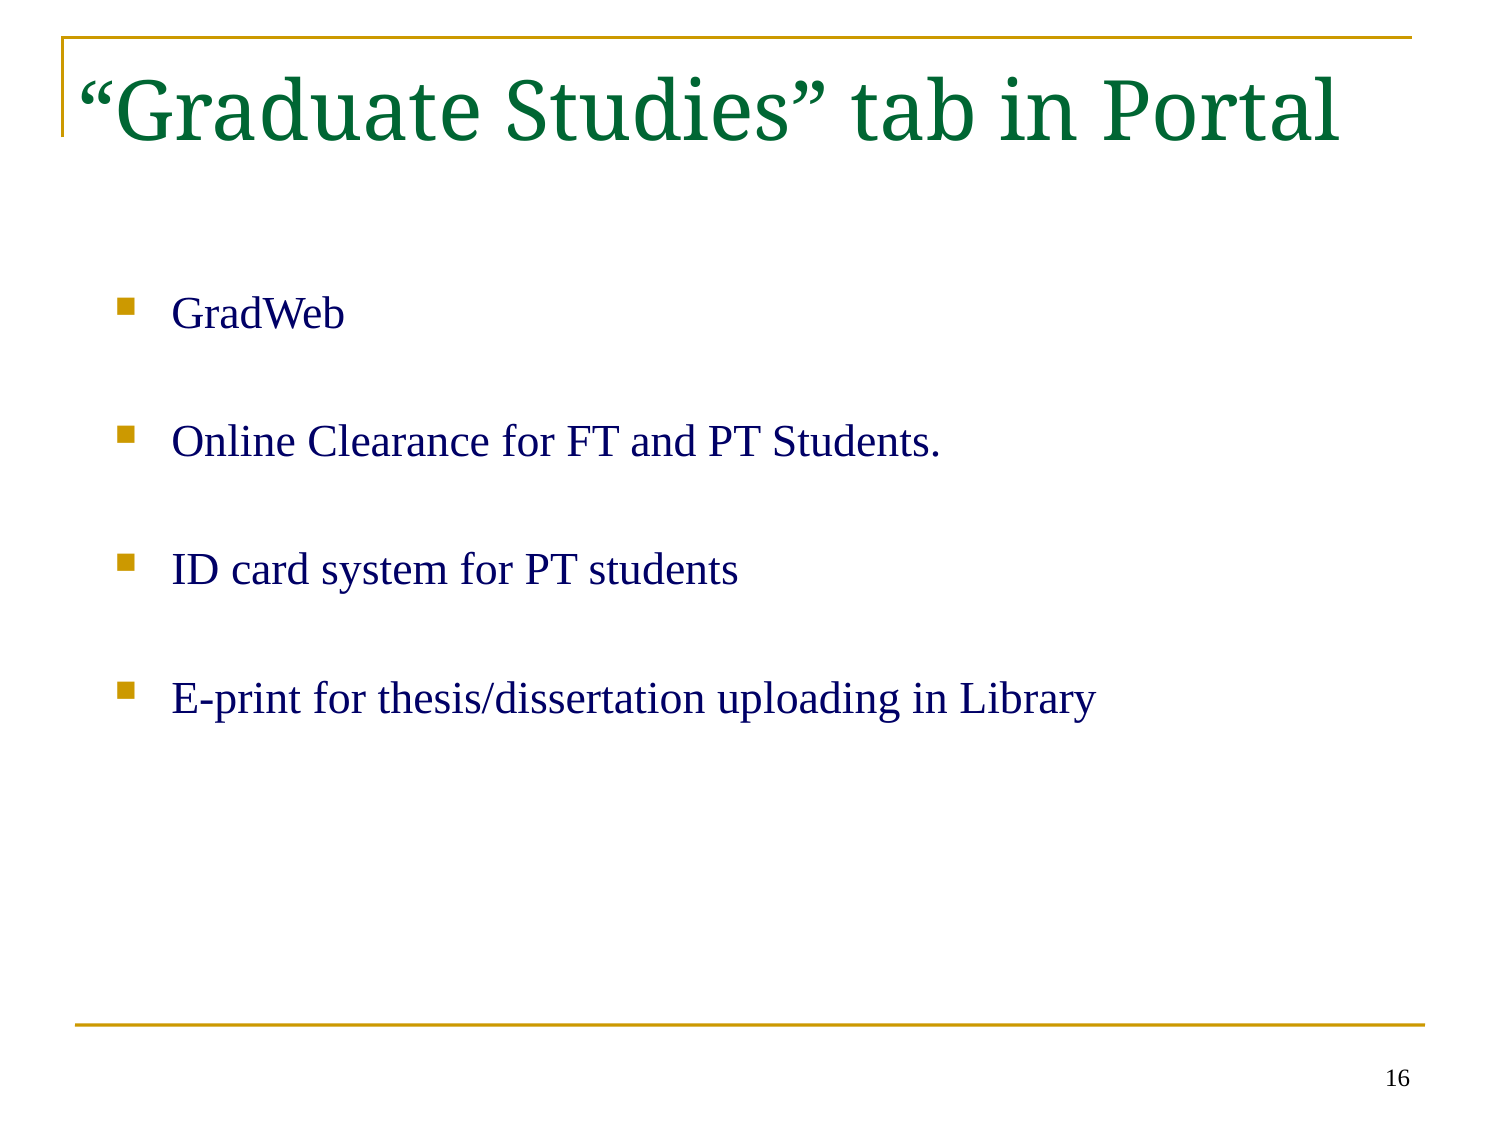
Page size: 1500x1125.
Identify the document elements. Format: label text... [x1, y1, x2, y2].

slide_number 16 [1249, 1037, 1426, 1100]
title “Graduate Studies” tab in Portal [62, 49, 1413, 180]
list GradWeb Online Clearance for FT and PT Students. ID card system for PT students E-print for thesis/dissertation uploading in Library [99, 274, 1388, 951]
